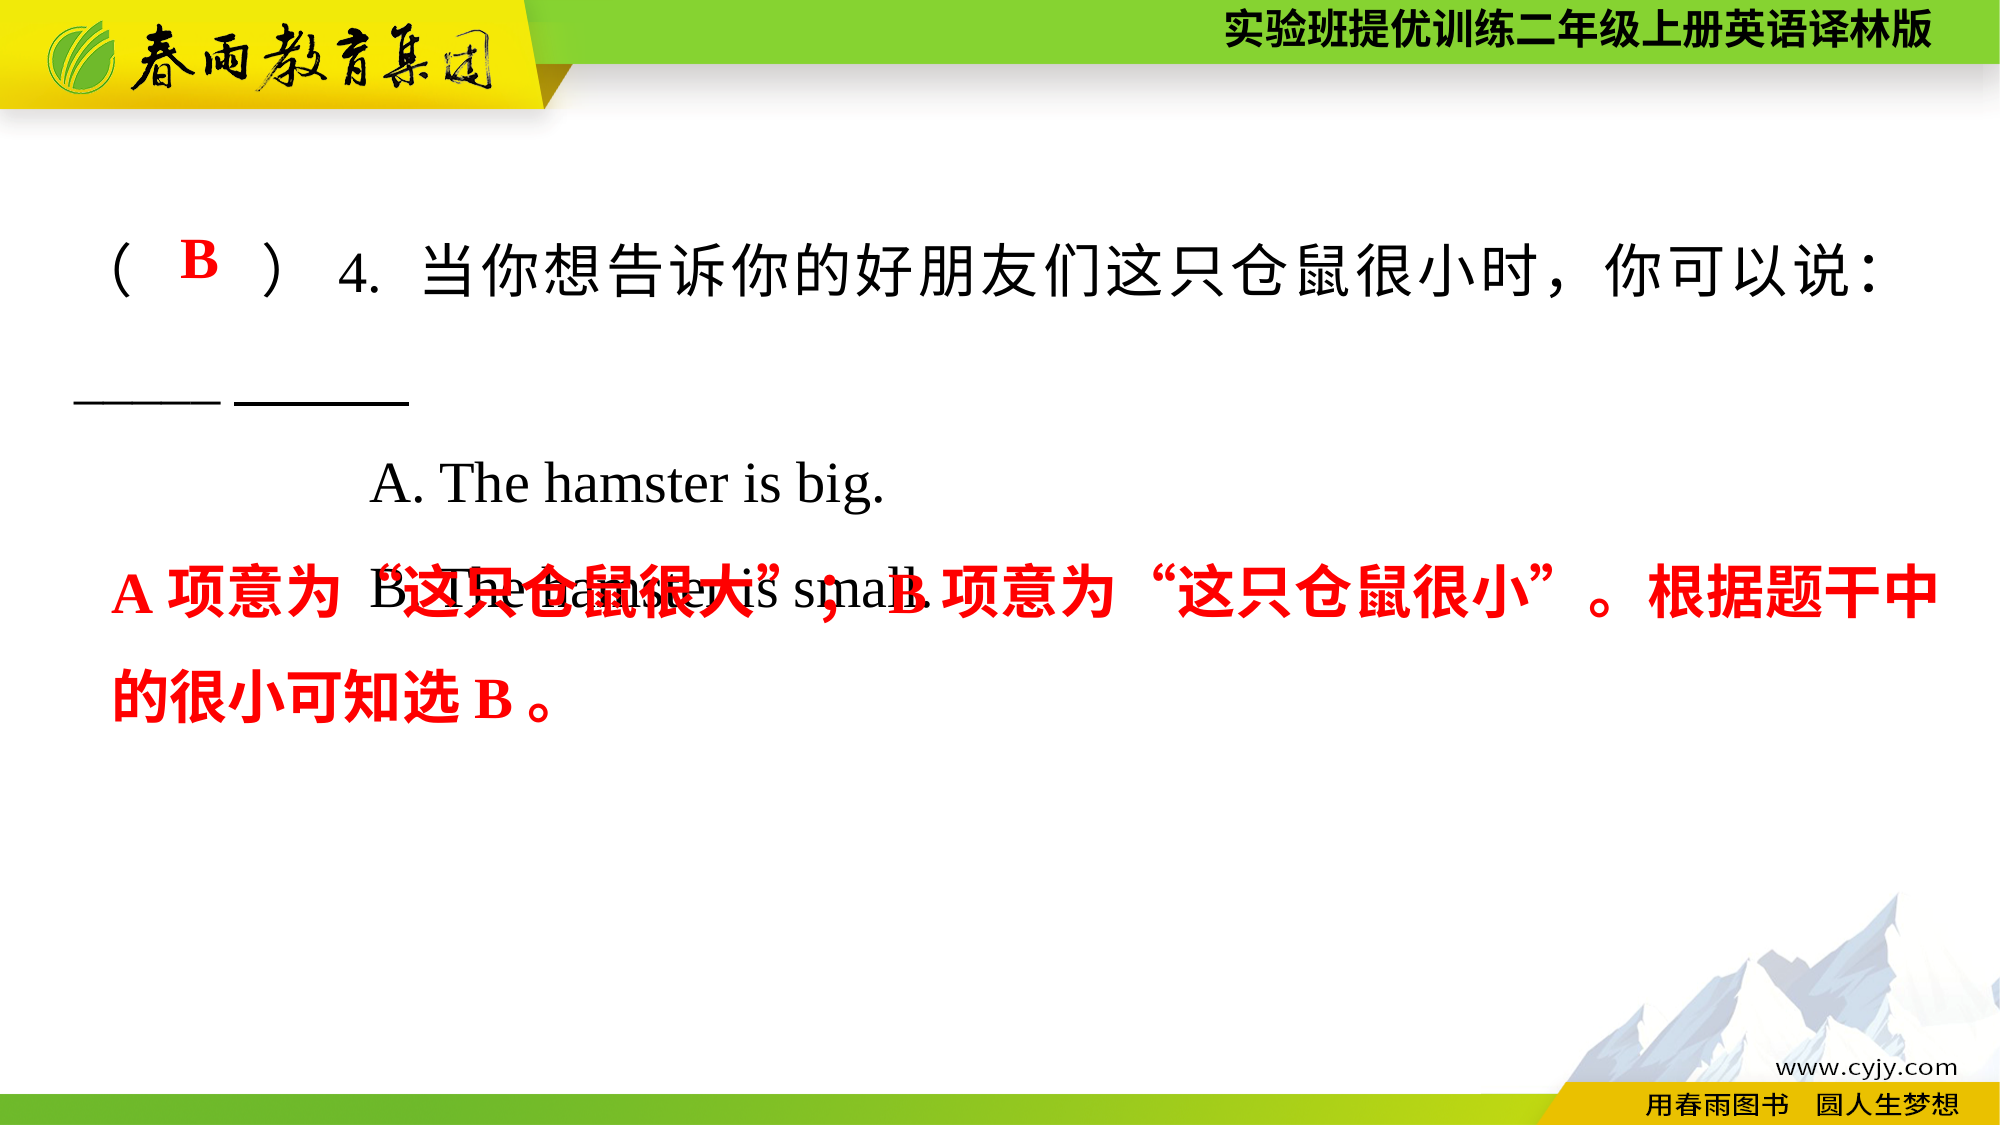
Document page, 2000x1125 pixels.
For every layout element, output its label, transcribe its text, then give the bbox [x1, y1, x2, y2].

picture [0, 0, 2000, 1125]
text_box B [165, 212, 235, 298]
text_box A项意为“这只仓鼠很大”；B项意为“这只仓鼠很小”。根据题干中的很小可知选B。 [96, 512, 1957, 738]
list （ ）4. 当你想告诉你的好朋友们这只仓鼠很小时，你可以说：_____ A. The hamster is big. B. The hamster is small. [59, 191, 1944, 525]
